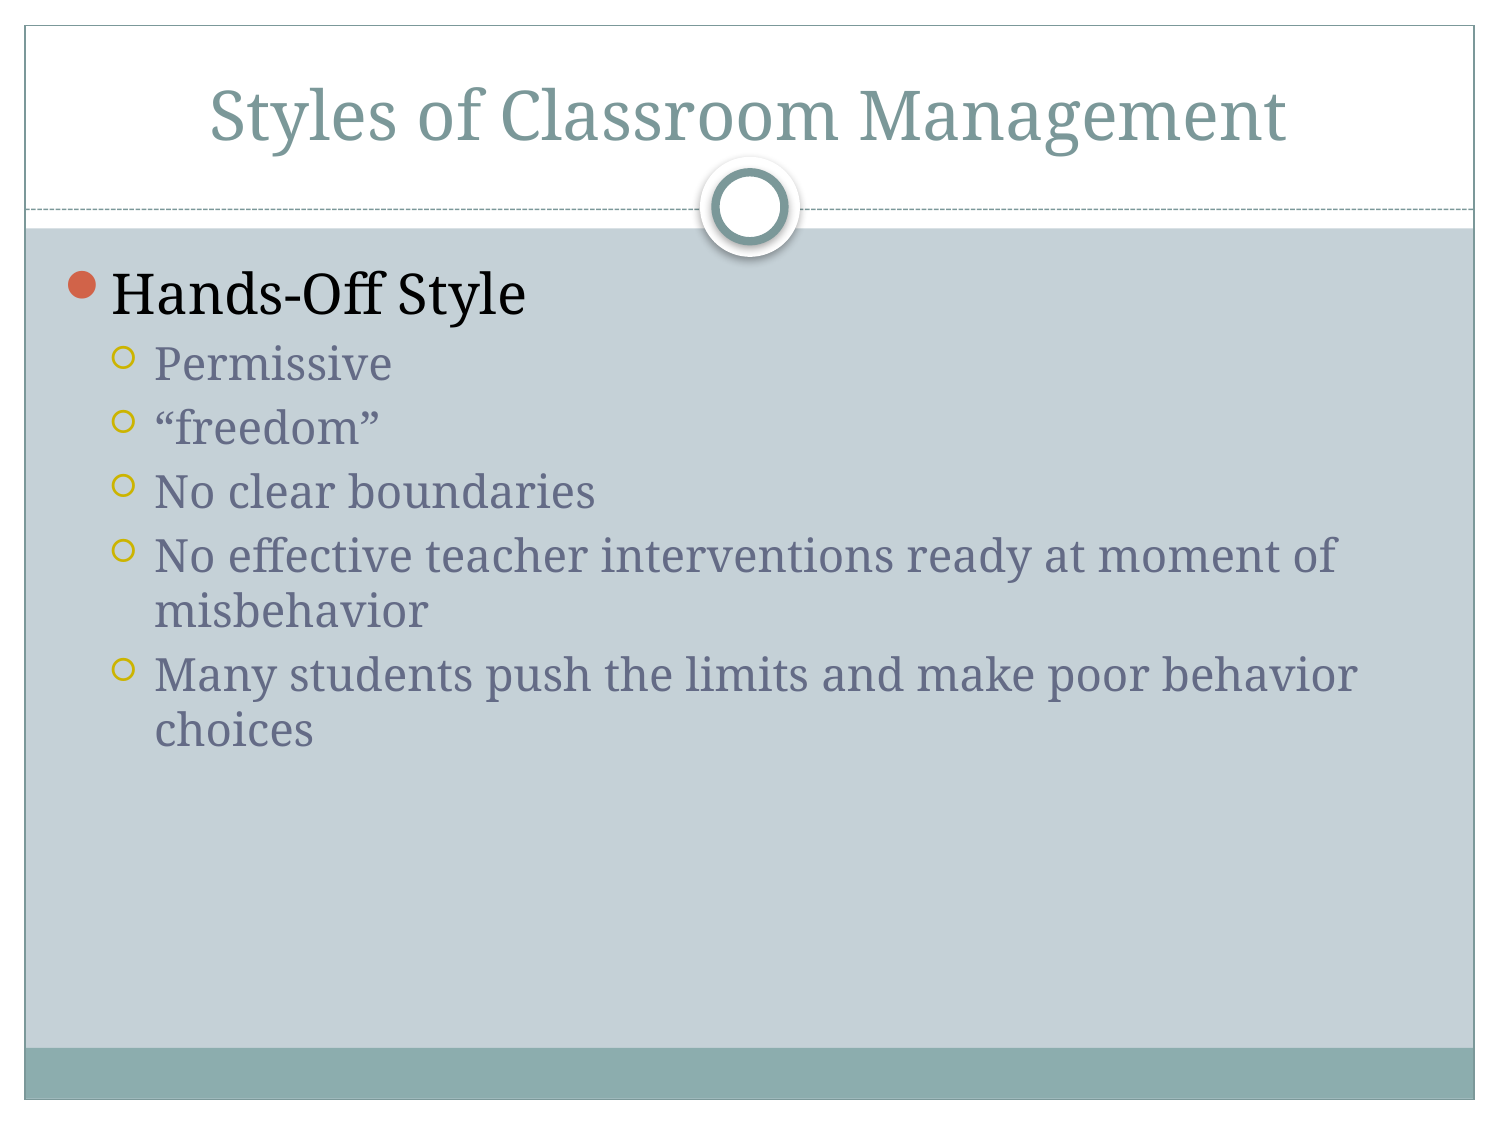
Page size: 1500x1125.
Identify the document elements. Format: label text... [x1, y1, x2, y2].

title Styles of Classroom Management [49, 37, 1450, 162]
list Hands-Off Style Permissive “freedom” No clear boundaries No effective teacher interventions ready at moment of misbehavior Many students push the limits and make poor behavior choices [49, 250, 1445, 1001]
